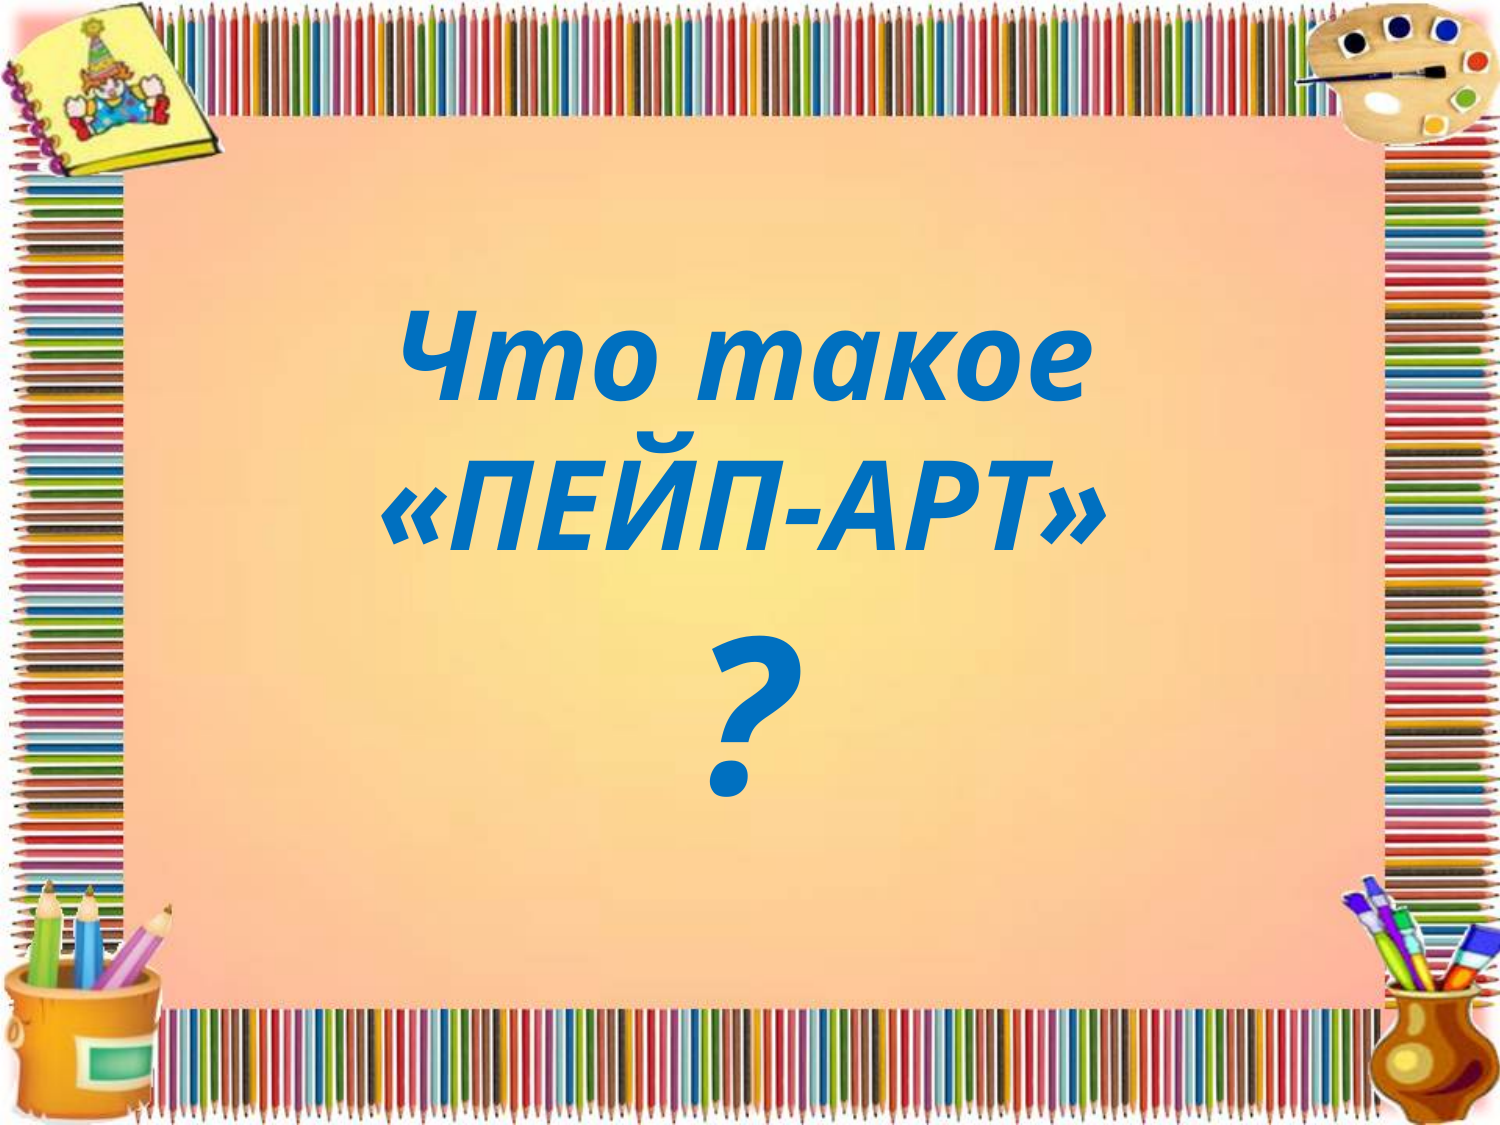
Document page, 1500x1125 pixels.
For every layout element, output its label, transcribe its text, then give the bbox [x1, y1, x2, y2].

title Что такое «ПЕЙП-АРТ» ? [257, 292, 1231, 821]
picture [0, 0, 1500, 1125]
